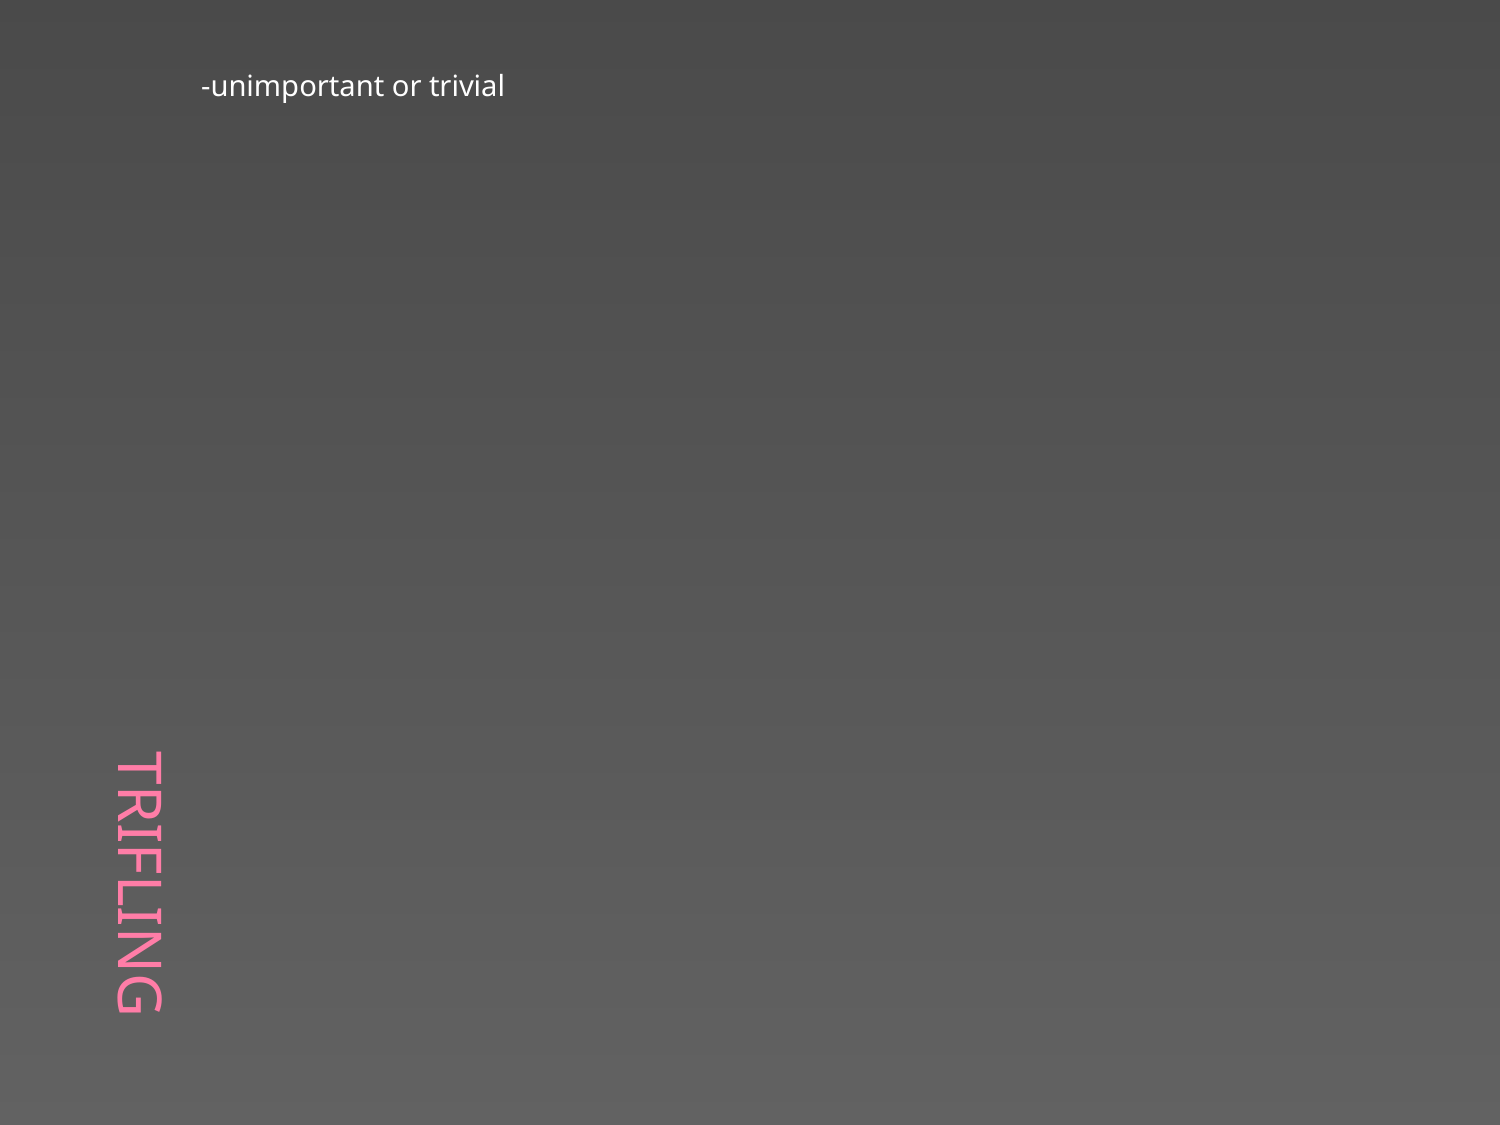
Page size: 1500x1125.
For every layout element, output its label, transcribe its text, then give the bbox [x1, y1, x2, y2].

list -unimportant or trivial [186, 60, 587, 1036]
title Trifling [36, 60, 186, 1036]
